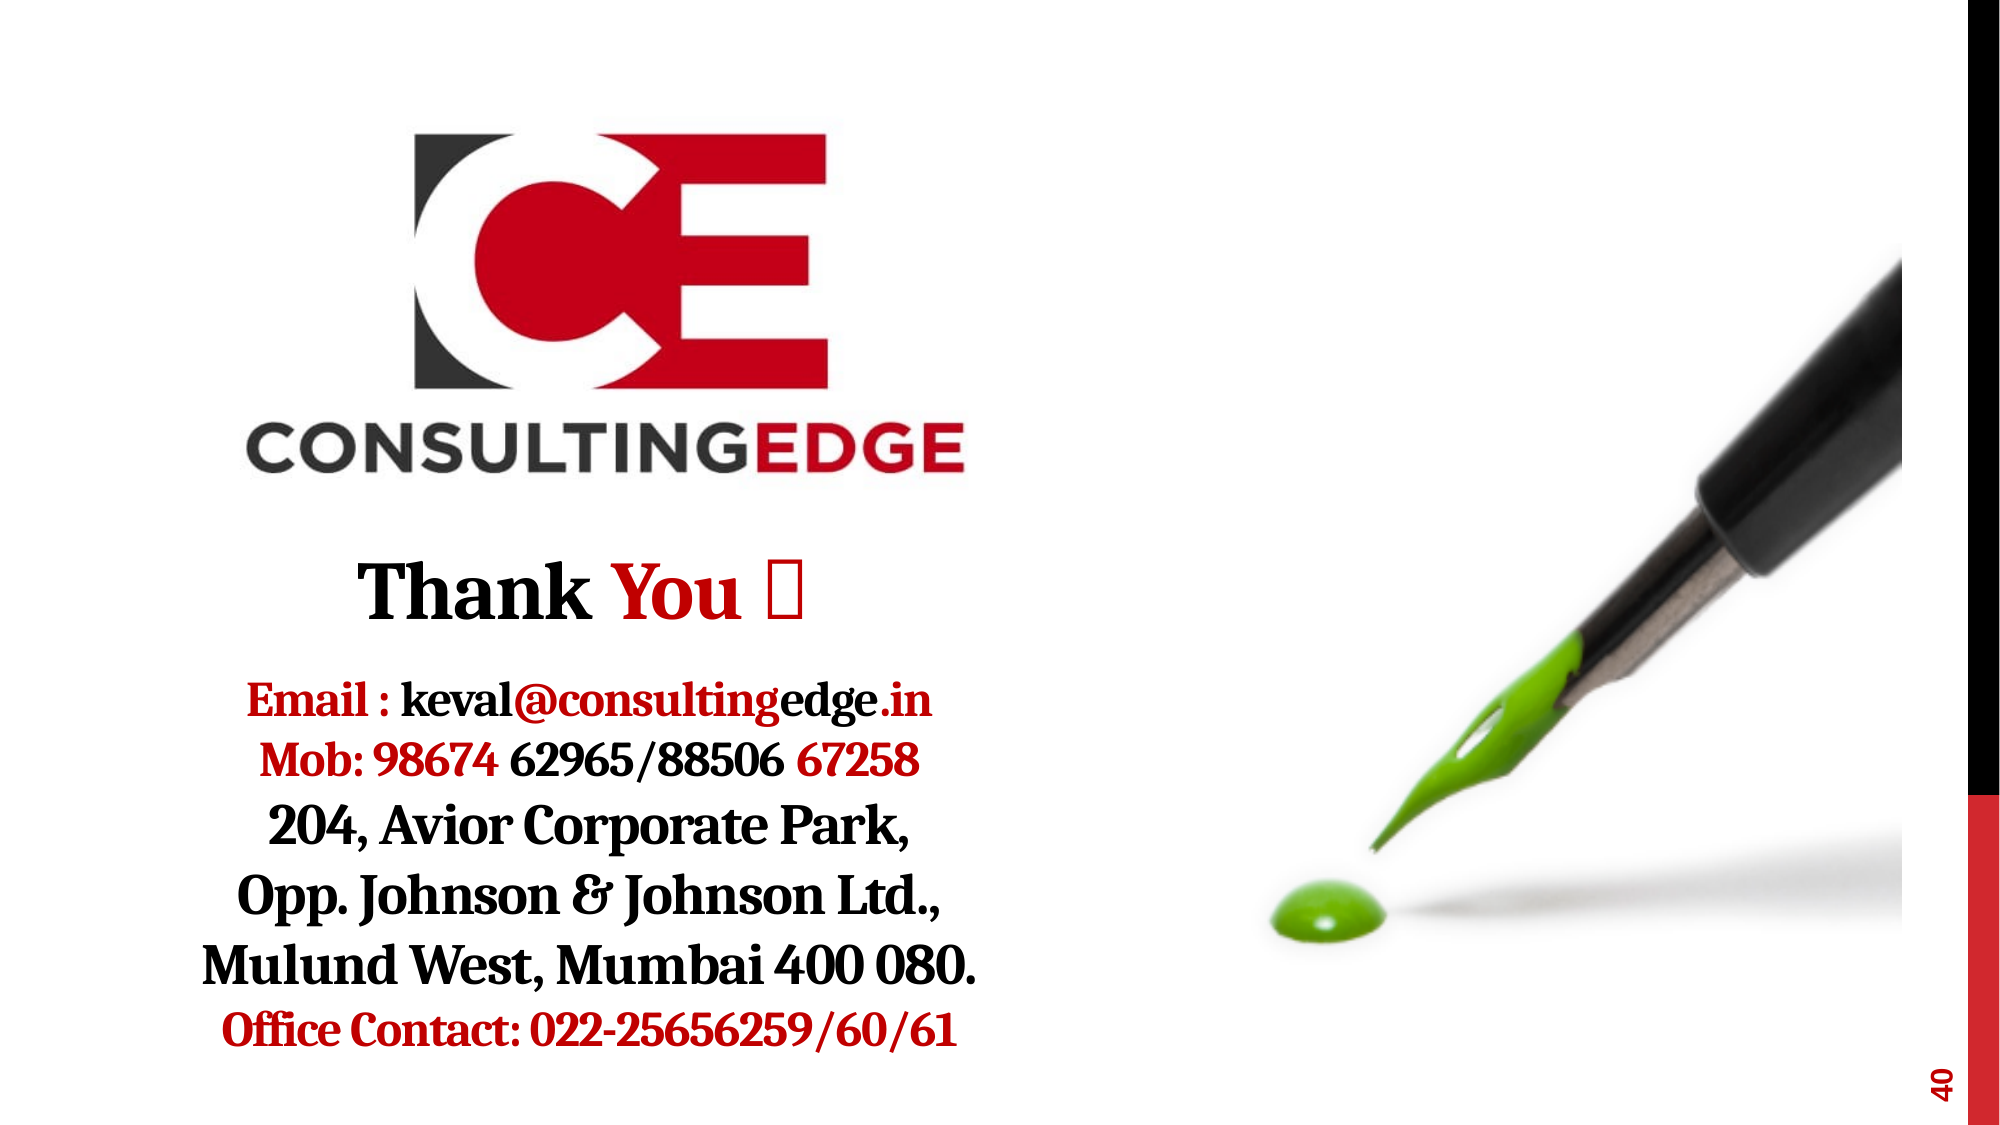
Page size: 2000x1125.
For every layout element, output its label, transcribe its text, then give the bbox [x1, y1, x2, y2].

picture [169, 30, 1010, 528]
slide_number 40 [1909, 1025, 1971, 1118]
text_box Email : keval@consultingedge.in Mob: 98674 62965/88506 67258 204, Avior Corporate Park, Opp. Johnson & Johnson Ltd., Mulund West, Mumbai 400 080. Office Contact: 022-25656259/60/61 [2, 597, 1177, 1125]
picture [1165, 242, 1903, 1015]
